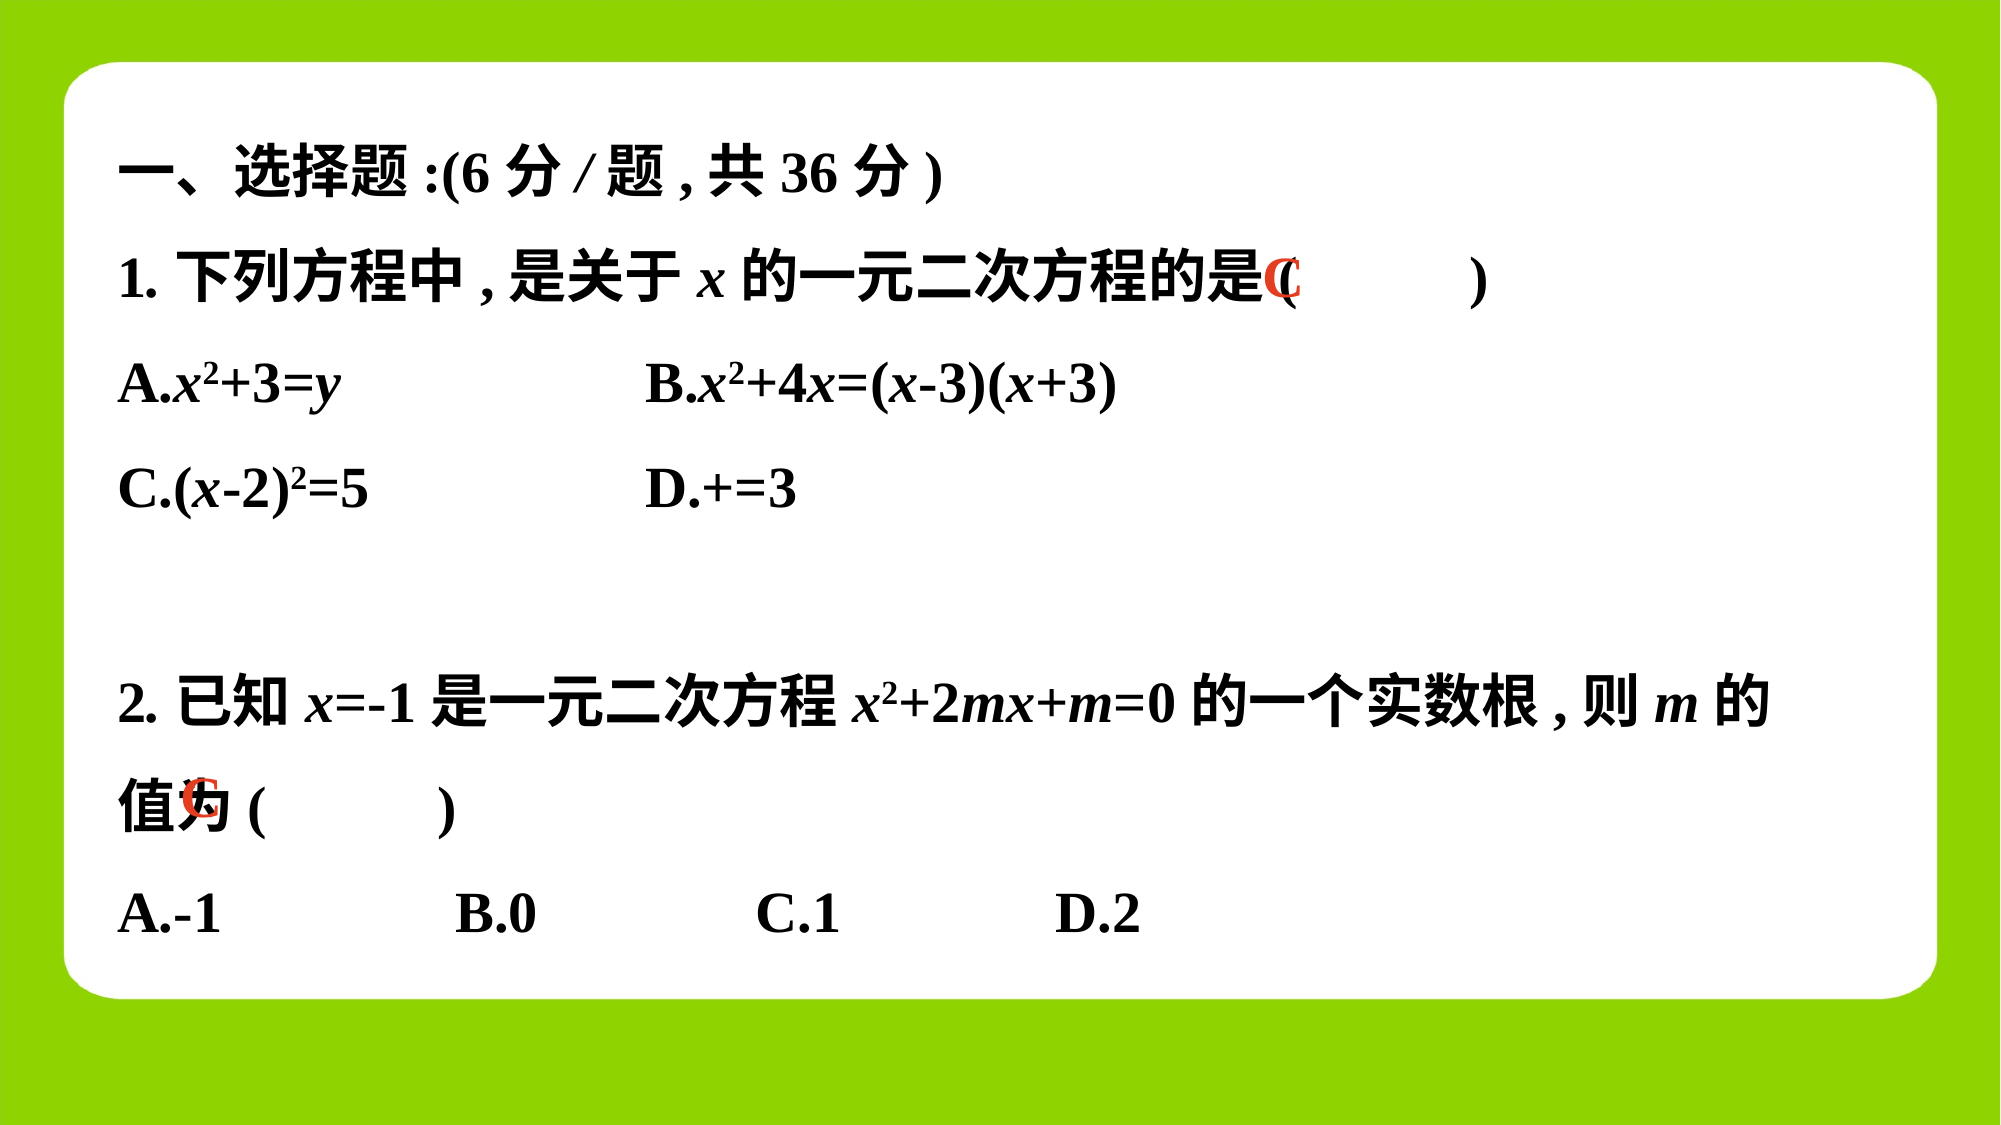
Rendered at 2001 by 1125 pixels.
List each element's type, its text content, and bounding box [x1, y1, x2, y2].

picture [0, 0, 2001, 1125]
text_box C [1248, 231, 1336, 317]
text_box C [165, 751, 233, 837]
text_box 2.已知x=-1是一元二次方程x2+2mx+m=0的一个实数根,则m的值为( ) A.-1 B.0 C.1 D.2 [102, 621, 1839, 952]
